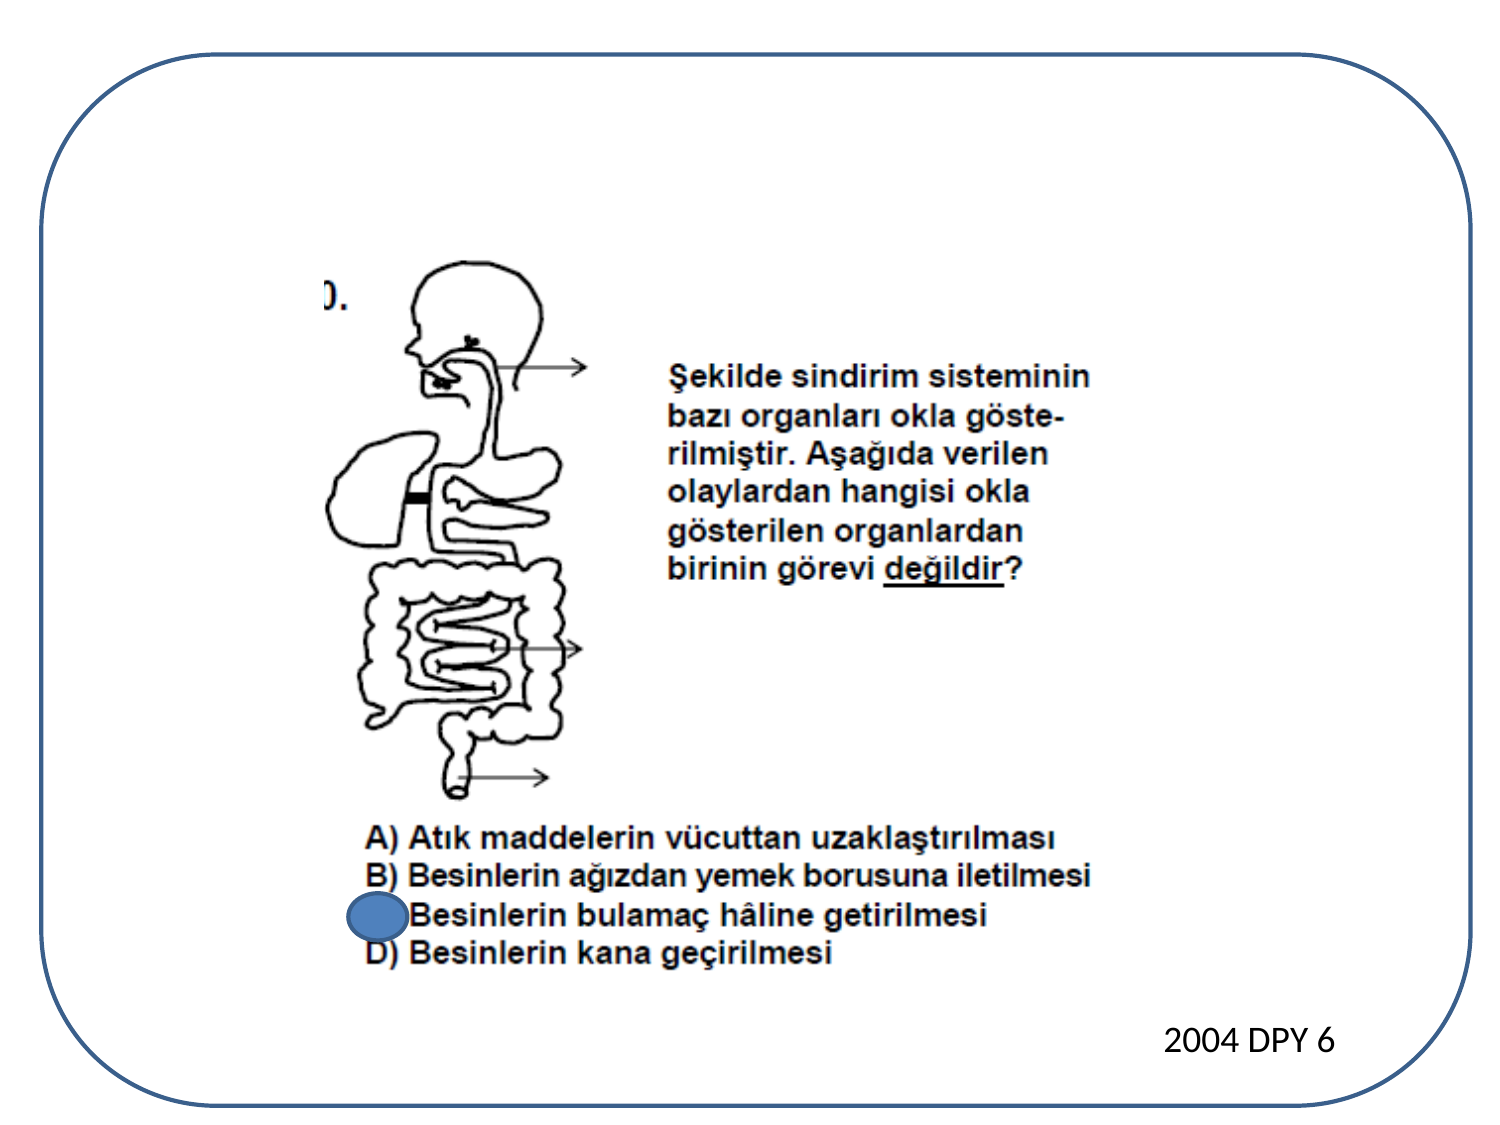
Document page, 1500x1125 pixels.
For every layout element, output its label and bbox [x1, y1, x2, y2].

text_box [39, 52, 1473, 1108]
picture [324, 255, 1102, 1004]
